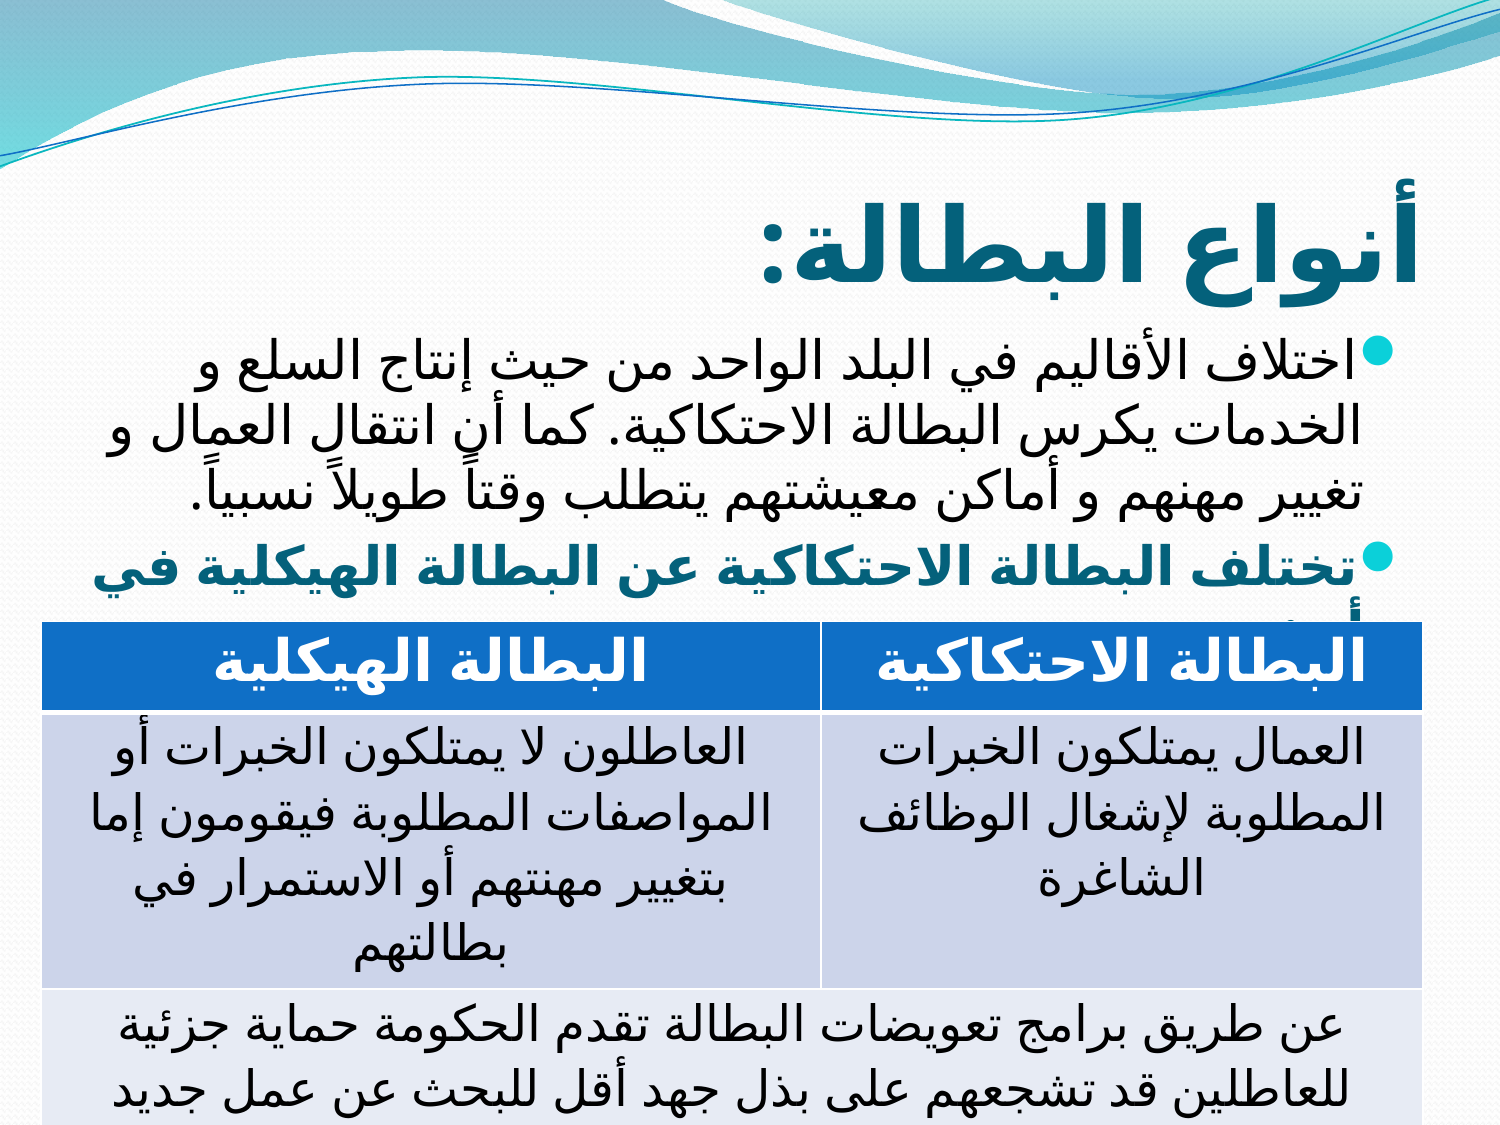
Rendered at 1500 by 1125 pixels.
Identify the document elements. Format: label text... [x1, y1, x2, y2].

table_cell العمال يمتلكون الخبرات المطلوبة لإشغال الوظائف الشاغرة [822, 715, 1422, 988]
title أنواع البطالة: [75, 115, 1425, 303]
list اختلاف الأقاليم في البلد الواحد من حيث إنتاج السلع و الخدمات يكرس البطالة الاحتكاكية. كما أن انتقال العمال و تغيير مهنهم و أماكن معيشتهم يتطلب وقتاً طويلاً نسبياً. تختلف البطالة الاحتكاكية عن البطالة الهيكلية في أن: [75, 317, 1425, 1038]
table_header البطالة الاحتكاكية [822, 622, 1422, 710]
table_cell عن طريق برامج تعويضات البطالة تقدم الحكومة حماية جزئية للعاطلين قد تشجعهم على بذل جهد أقل للبحث عن عمل جديد [42, 990, 1422, 1125]
table_cell العاطلون لا يمتلكون الخبرات أو المواصفات المطلوبة فيقومون إما بتغيير مهنتهم أو الاستمرار في بطالتهم [42, 715, 820, 988]
table_header البطالة الهيكلية [42, 622, 820, 710]
